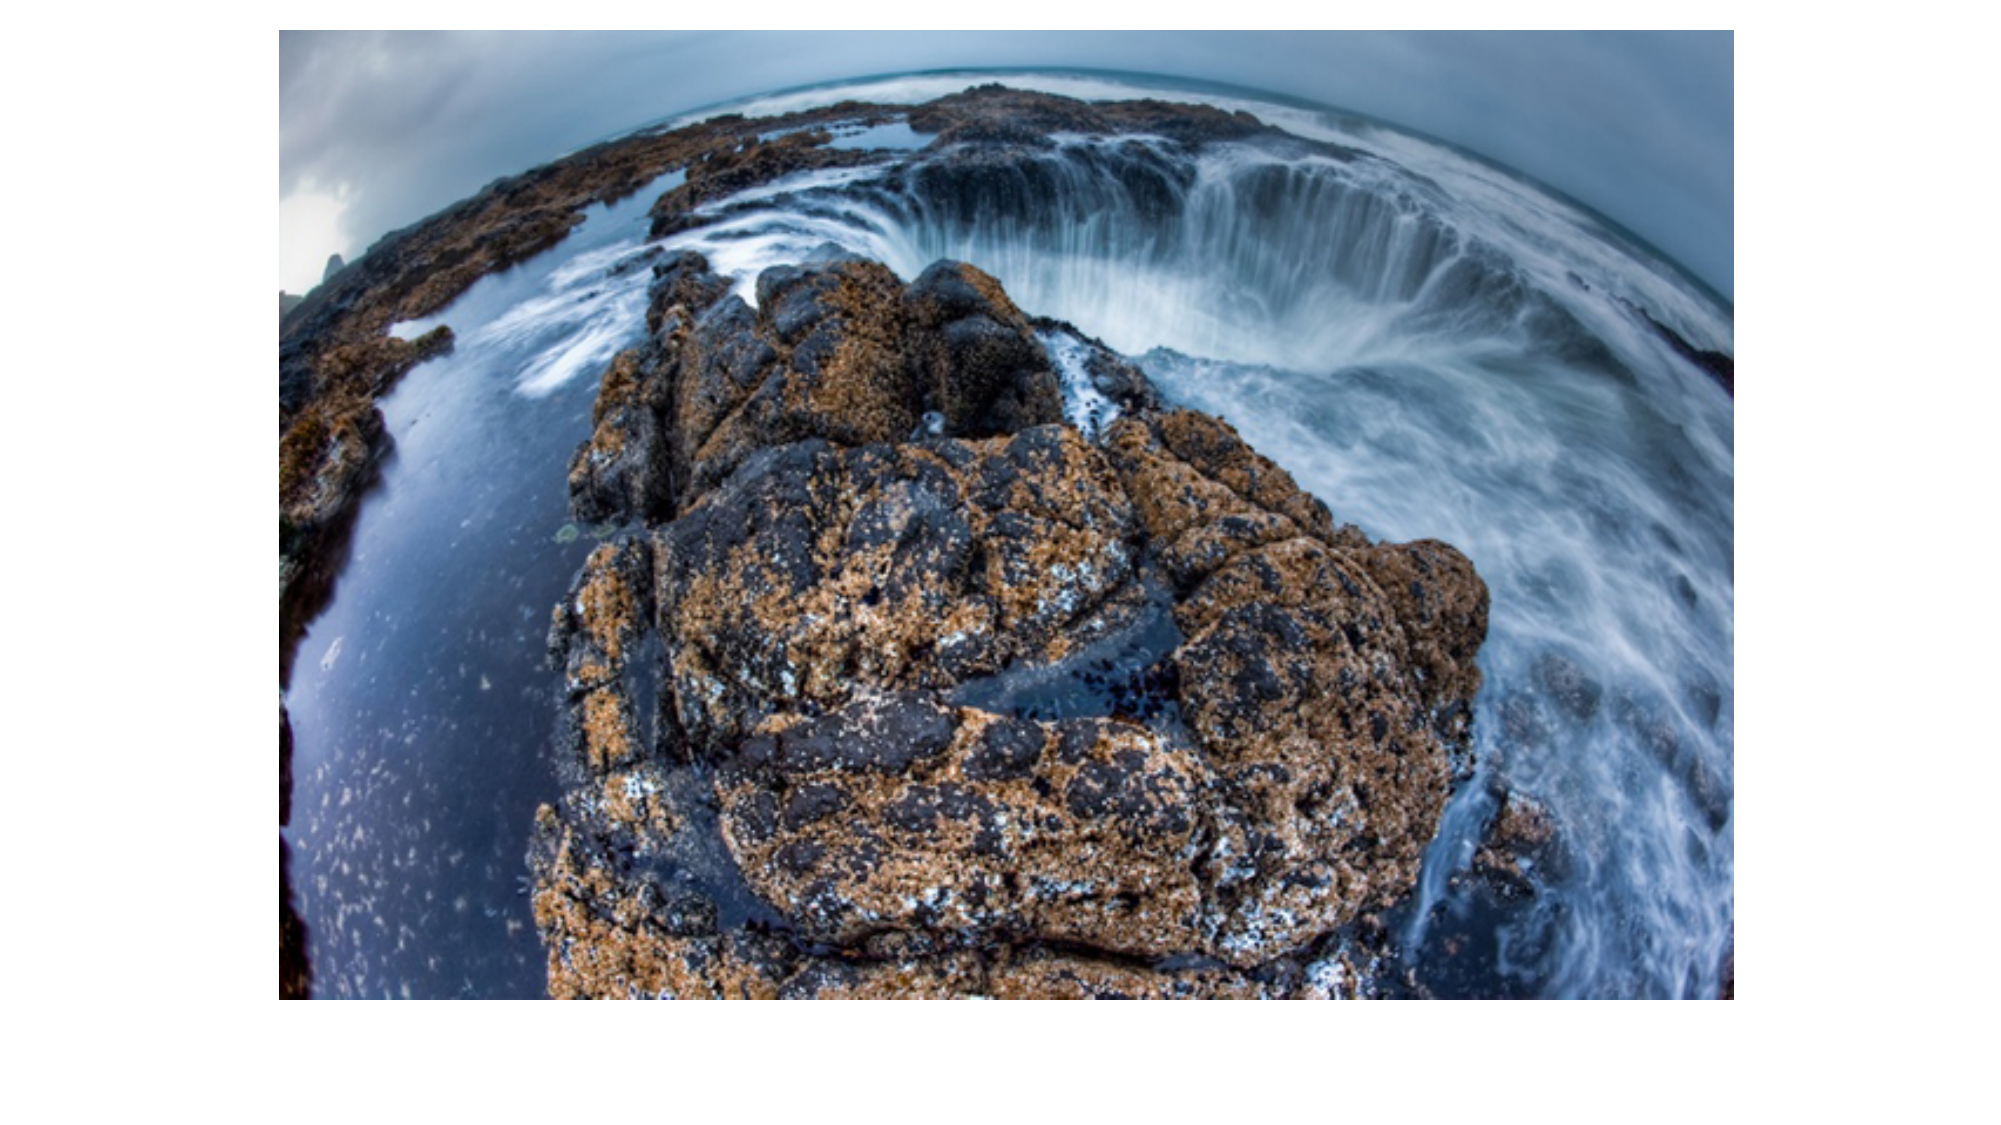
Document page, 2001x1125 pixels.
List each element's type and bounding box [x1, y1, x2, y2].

picture [279, 30, 1734, 1000]
